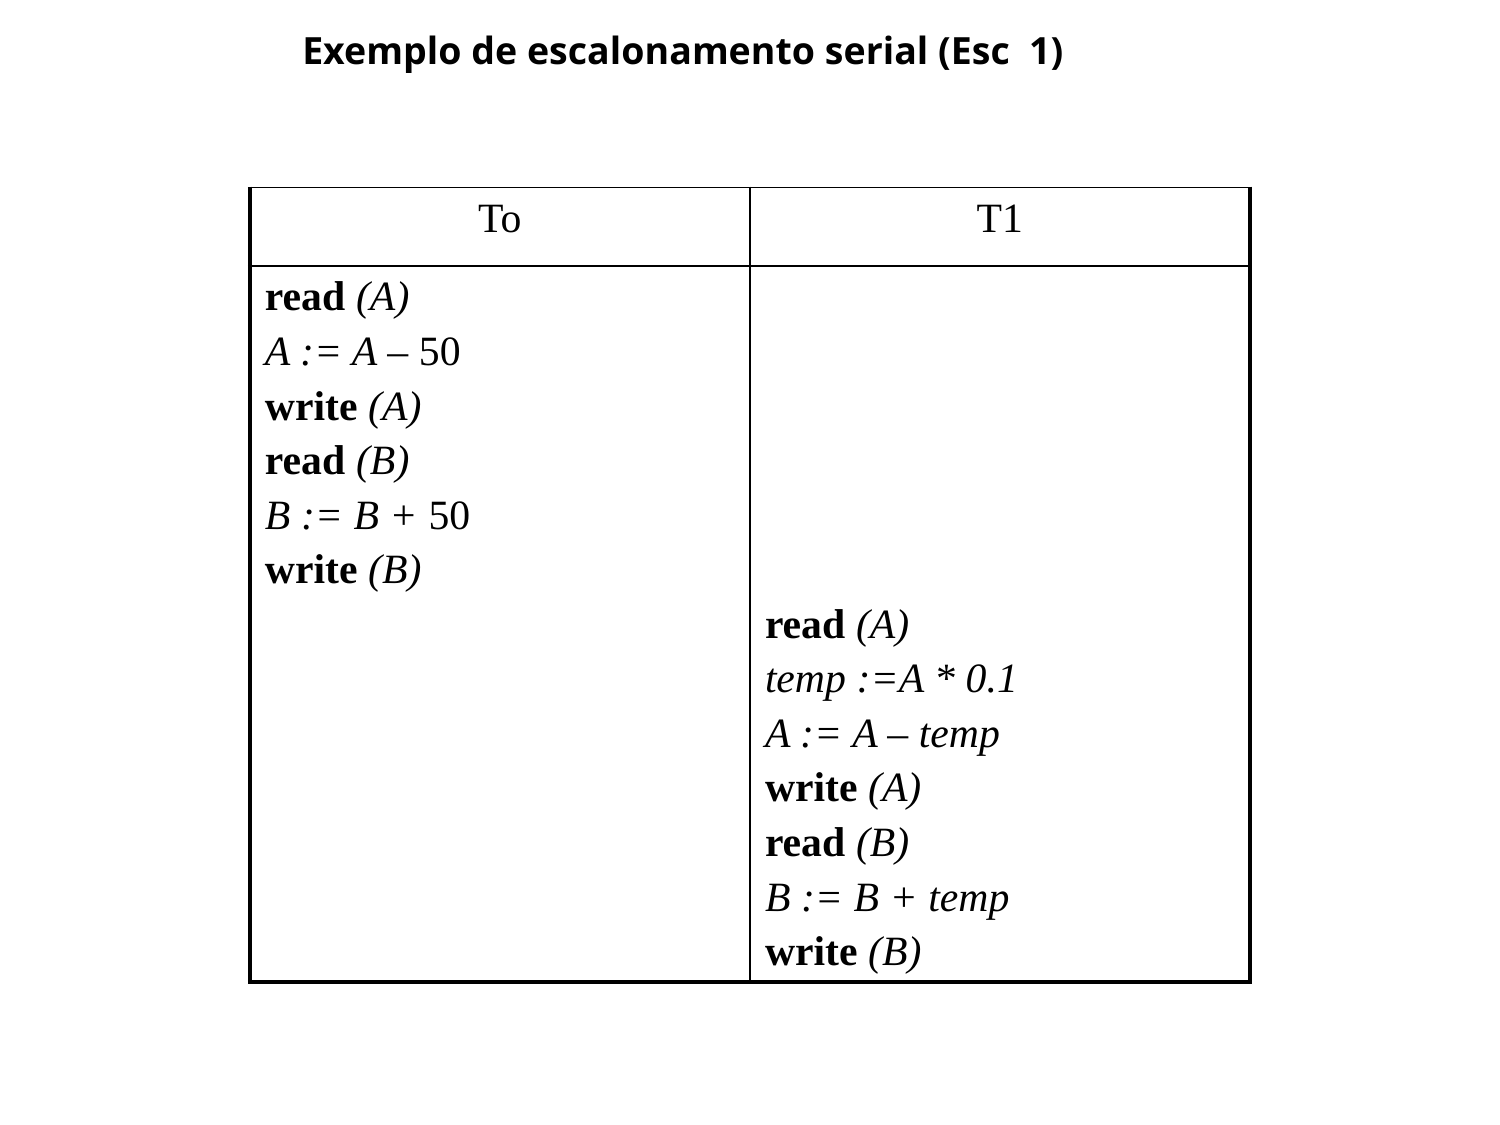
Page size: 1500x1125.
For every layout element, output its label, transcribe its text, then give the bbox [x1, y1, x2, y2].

table_cell read (A) A := A – 50 write (A) read (B) B := B + 50 write (B) [252, 267, 749, 980]
table_header T1 [751, 188, 1248, 265]
table_header To [252, 188, 749, 265]
text_box Exemplo de escalonamento serial (Esc 1) [287, 19, 1485, 124]
table_cell read (A) temp :=A * 0.1 A := A – temp write (A) read (B) B := B + temp write (B) [751, 267, 1248, 980]
